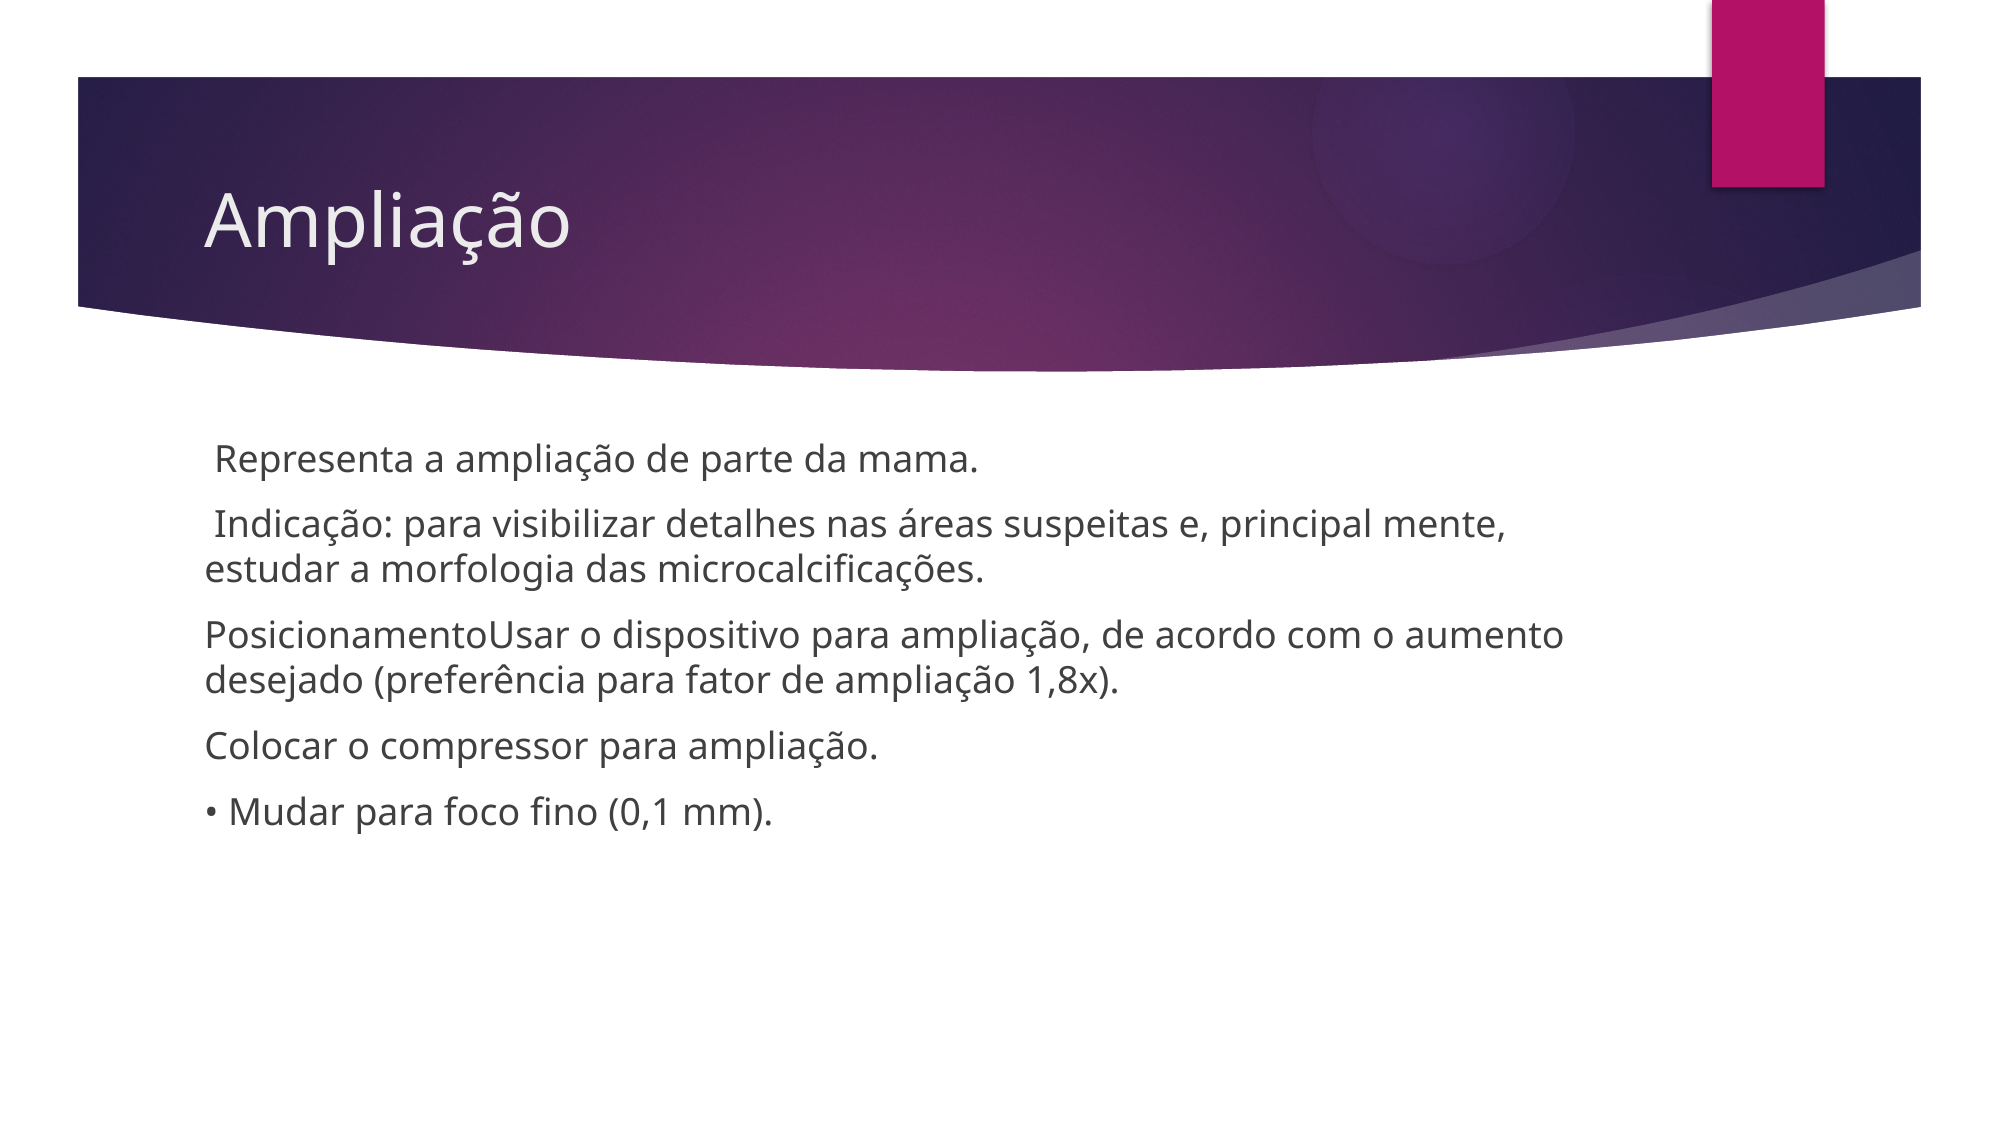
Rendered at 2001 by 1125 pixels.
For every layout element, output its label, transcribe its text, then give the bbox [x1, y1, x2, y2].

title Ampliação [189, 159, 1627, 276]
list Representa a ampliação de parte da mama. Indicação: para visibilizar detalhes nas áreas suspeitas e, principal mente, estudar a morfologia das microcalcificações. PosicionamentoUsar o dispositivo para ampliação, de acordo com o aumento desejado (preferência para fator de ampliação 1,8x). Colocar o compressor para ampliação. • Mudar para foco fino (0,1 mm). [189, 427, 1638, 988]
